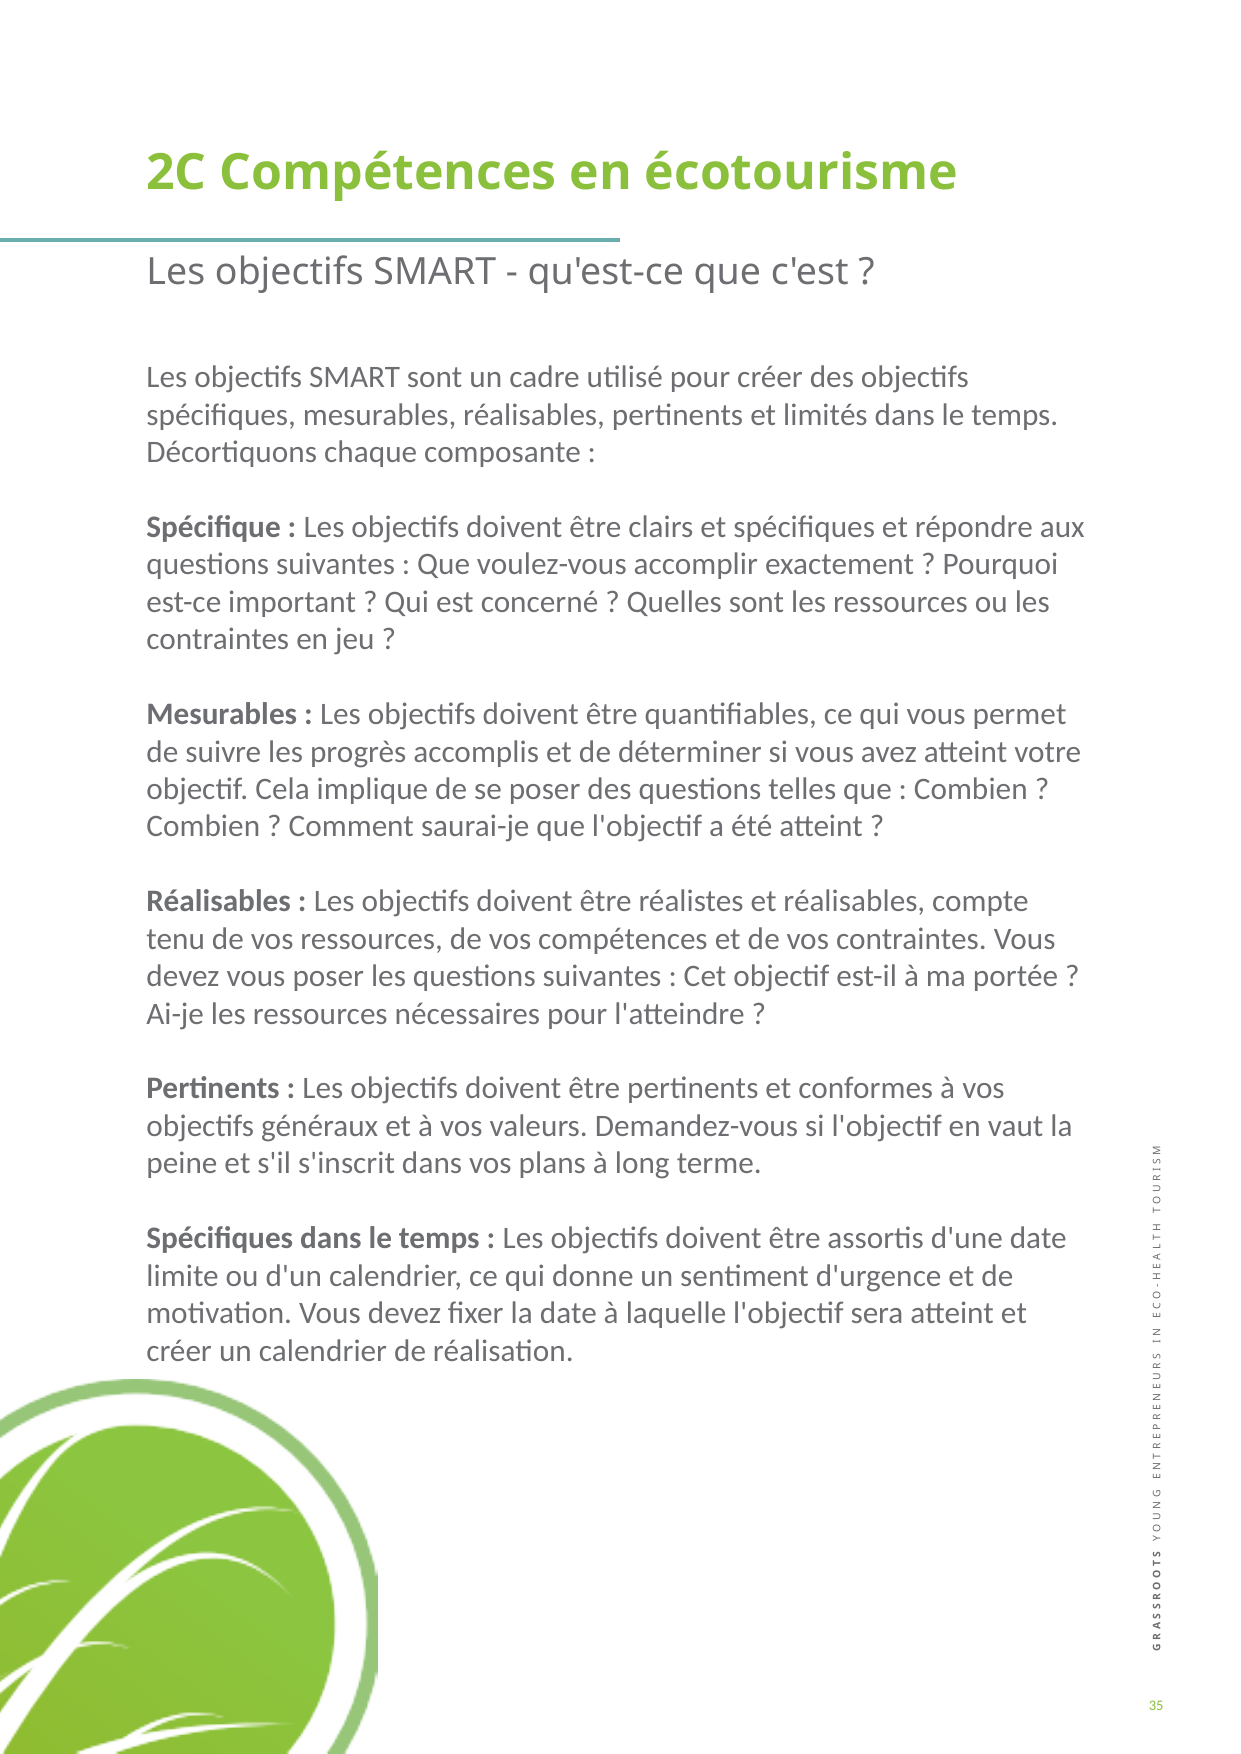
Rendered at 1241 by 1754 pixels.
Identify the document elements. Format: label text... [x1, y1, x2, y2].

list Les objectifs SMART - qu'est-ce que c'est ? [131, 242, 1109, 371]
list 2C Compétences en écotourisme [131, 132, 1109, 242]
slide_number 35 [1125, 1666, 1187, 1743]
list Les objectifs SMART sont un cadre utilisé pour créer des objectifs spécifiques, mesurables, réalisables, pertinents et limités dans le temps. Décortiquons chaque composante : Spécifique : Les objectifs doivent être clairs et spécifiques et répondre aux questions suivantes : Que voulez-vous accomplir exactement ? Pourquoi est-ce important ? Qui est concerné ? Quelles sont les ressources ou les contraintes en jeu ? Mesurables : Les objectifs doivent être quantifiables, ce qui vous permet de suivre les progrès accomplis et de déterminer si vous avez atteint votre objectif. Cela implique de se poser des questions telles que : Combien ? Combien ? Comment saurai-je que l'objectif a été atteint ? Réalisables : Les objectifs doivent être réalistes et réalisables, compte tenu de vos ressources, de vos compétences et de vos contraintes. Vous devez vous poser les questions suivantes : Cet objectif est-il à ma portée ? Ai-je les ressources nécessaires pour l'atteindre ? Pertinents : Les objectifs doivent être pertinents et conformes à vos objectifs généraux et à vos valeurs. Demandez-vous si l'objectif en vaut la peine et s'il s'inscrit dans vos plans à long terme. Spécifiques dans le temps : Les objectifs doivent être assortis d'une date limite ou d'un calendrier, ce qui donne un sentiment d'urgence et de motivation. Vous devez fixer la date à laquelle l'objectif sera atteint et créer un calendrier de réalisation. [131, 371, 1109, 1563]
